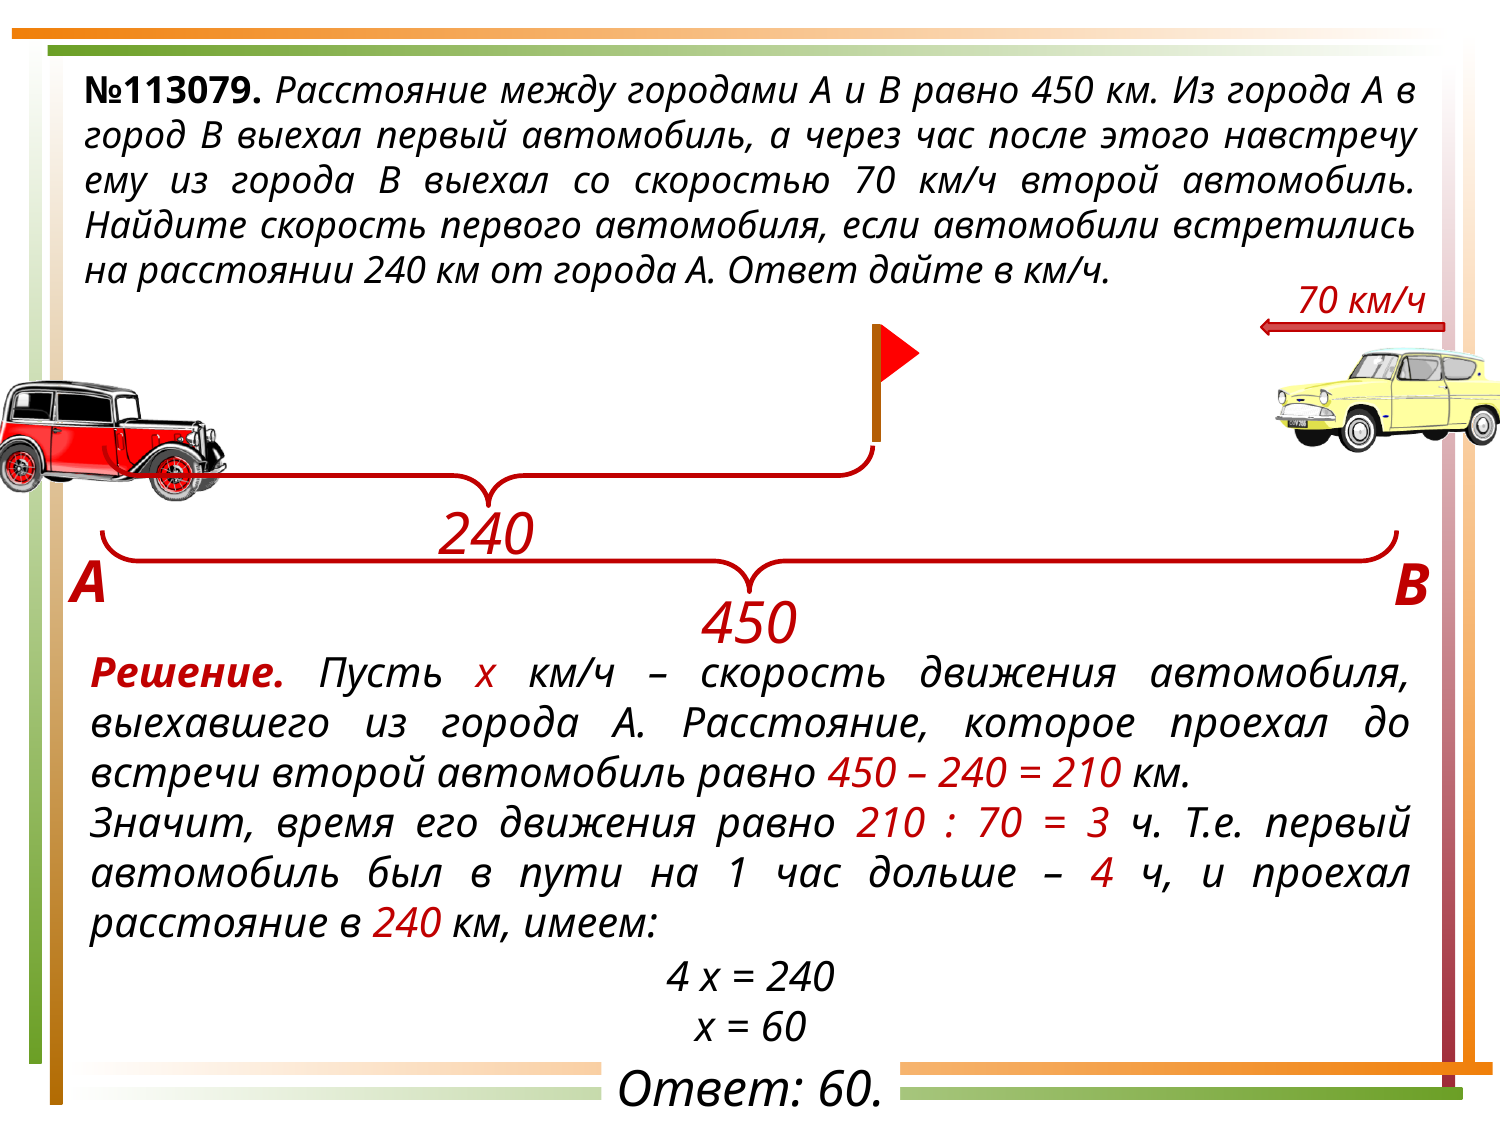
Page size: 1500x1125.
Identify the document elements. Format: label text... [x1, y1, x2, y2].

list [1268, 337, 1500, 456]
text_box Решение. Пусть х км/ч – скорость движения автомобиля, выехавшего из города А. Расстояние, которое проехал до встречи второй автомобиль равно 450 – 240 = 210 км. Значит, время его движения равно 210 : 70 = 3 ч. Т.е. первый автомобиль был в пути на 1 час дольше – 4 ч, и проехал расстояние в 240 км, имеем: [75, 672, 1427, 954]
text_box Ответ: 60. [601, 1049, 901, 1124]
text_box №113079. Расстояние между городами A и B равно 450 км. Из города A в город B выехал первый автомобиль, а через час после этого навстречу ему из города B выехал со скоростью 70 км/ч второй автомобиль. Найдите скорость первого автомобиля, если автомобили встретились на расстоянии 240 км от города A. Ответ дайте в км/ч. [69, 58, 1432, 299]
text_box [872, 324, 919, 442]
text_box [103, 445, 873, 576]
text_box 4 х = 240 х = 60 [563, 942, 939, 1058]
picture [0, 375, 229, 505]
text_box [52, 530, 1449, 665]
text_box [1260, 268, 1466, 335]
text_box [574, 1062, 578, 1075]
